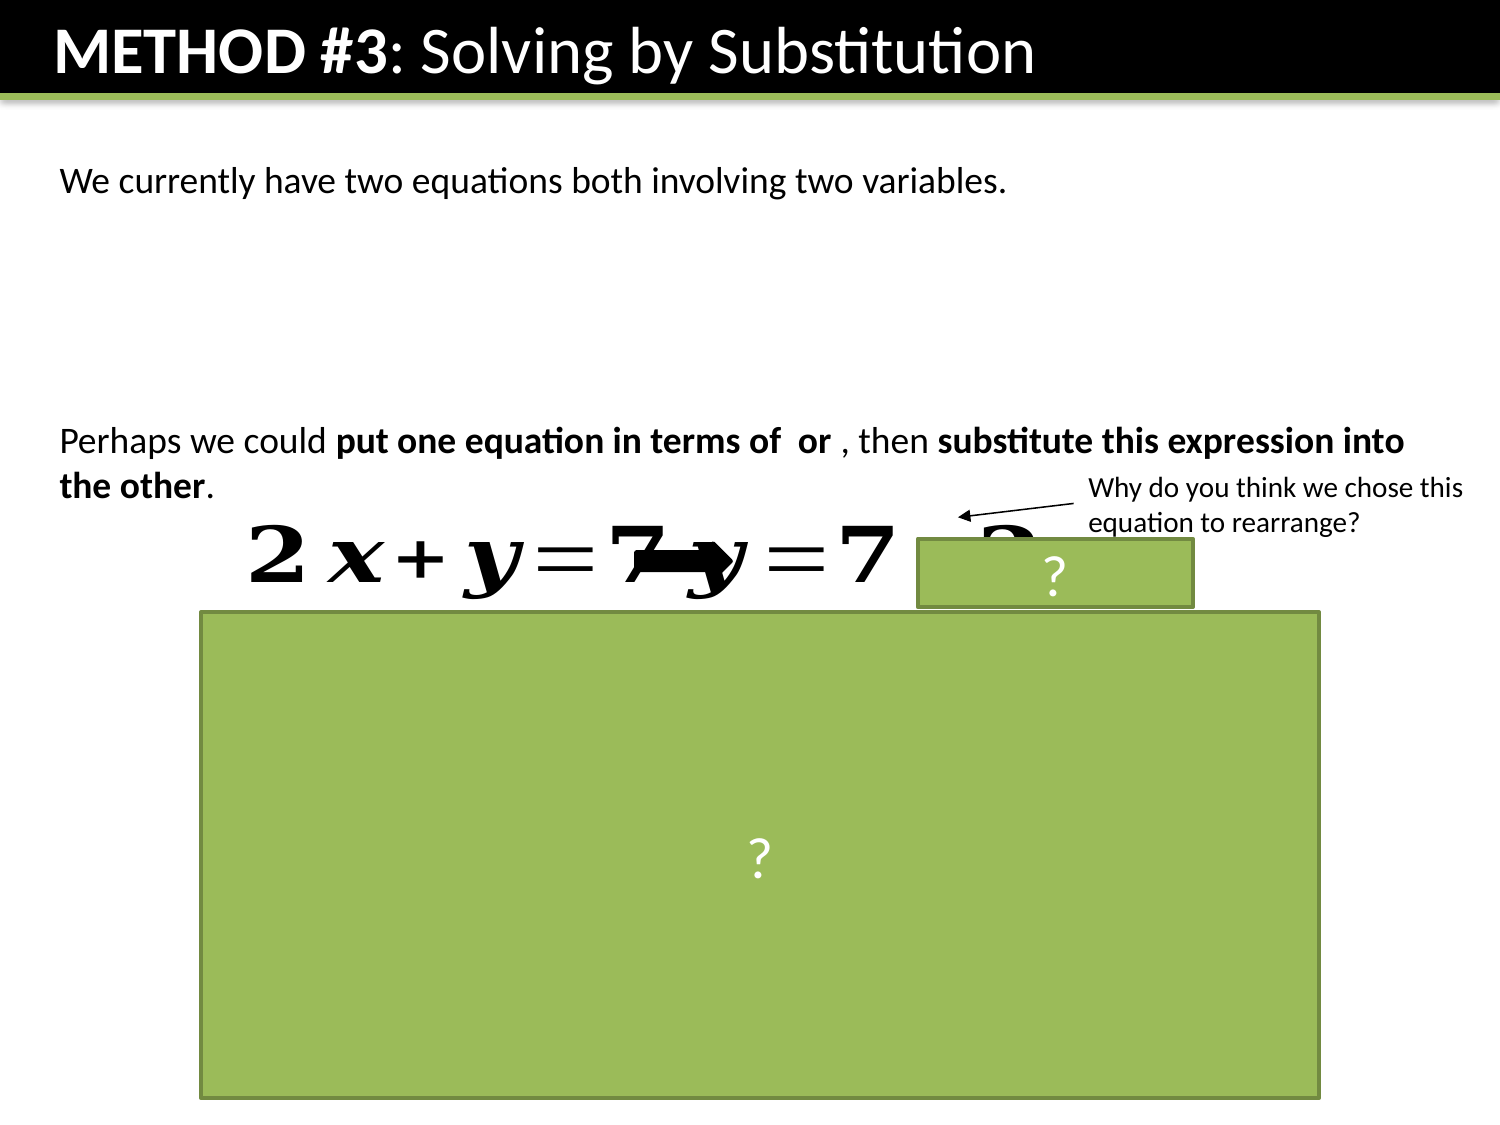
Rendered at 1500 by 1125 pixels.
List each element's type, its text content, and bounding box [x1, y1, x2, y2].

text_box We currently have two equations both involving two variables. [44, 148, 1321, 209]
text_box [634, 541, 733, 581]
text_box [0, 0, 1500, 99]
text_box Why do you think we chose this equation to rearrange? [1073, 461, 1500, 546]
text_box ? [199, 610, 1321, 1100]
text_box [957, 503, 1074, 518]
text_box ? [916, 537, 1195, 609]
